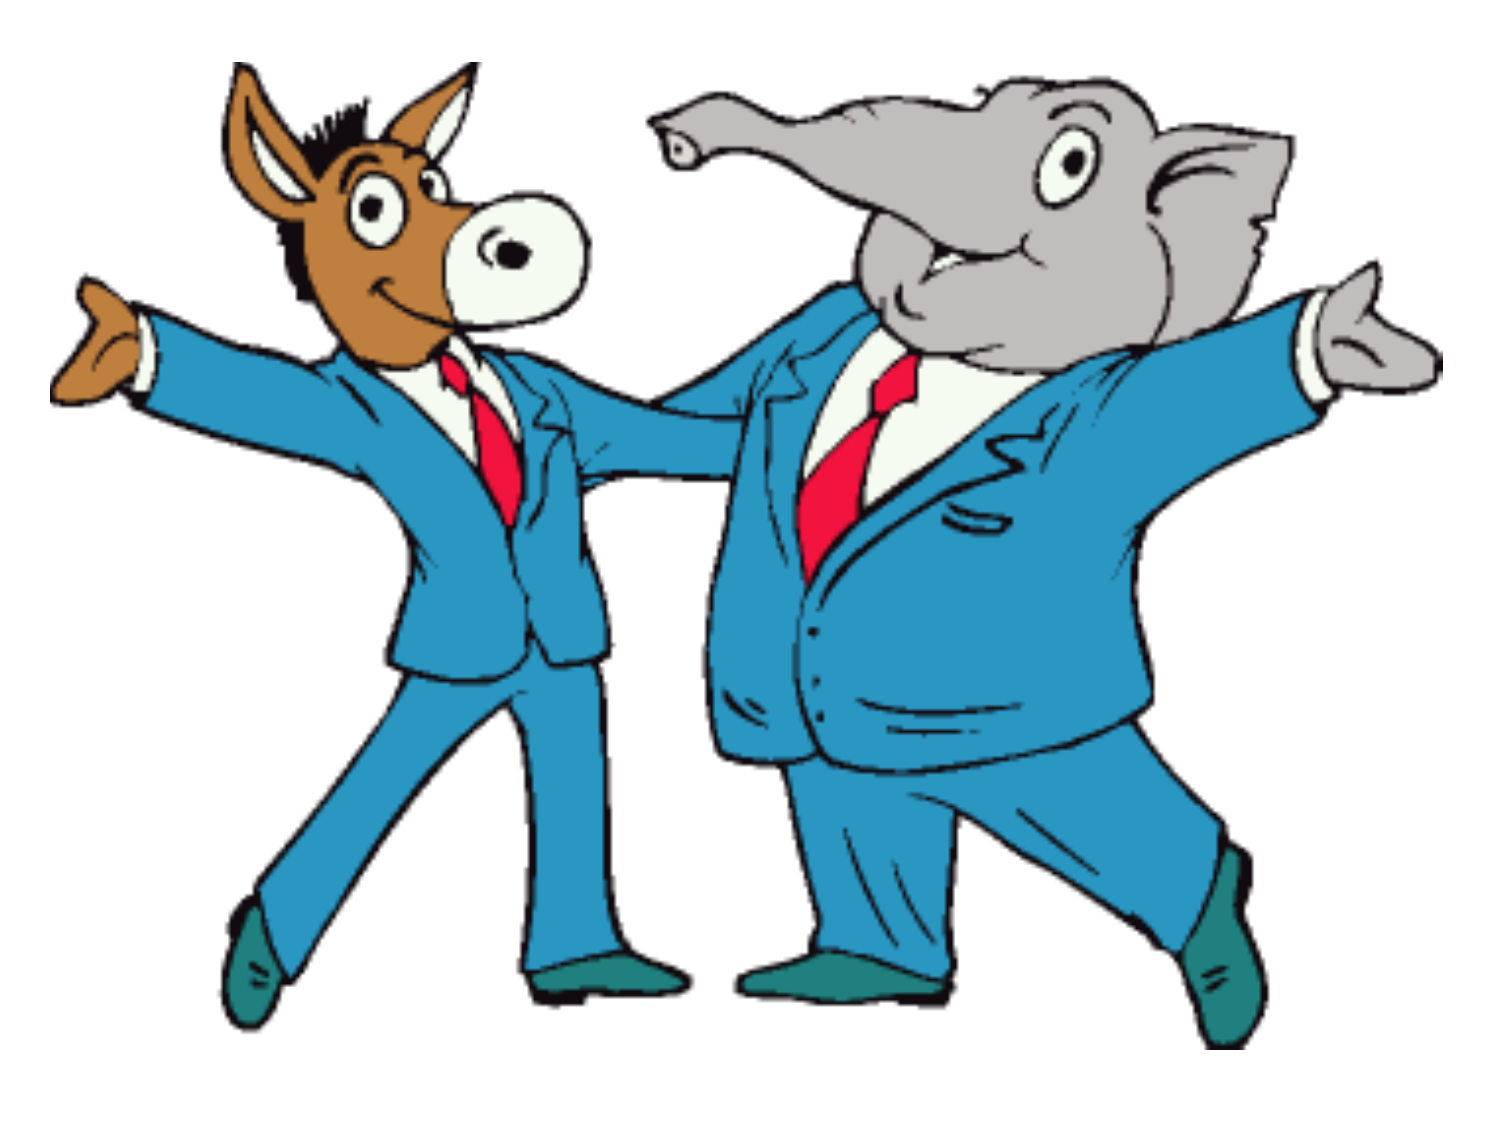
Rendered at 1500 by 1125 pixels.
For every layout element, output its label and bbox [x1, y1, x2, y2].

picture [49, 62, 1443, 1051]
